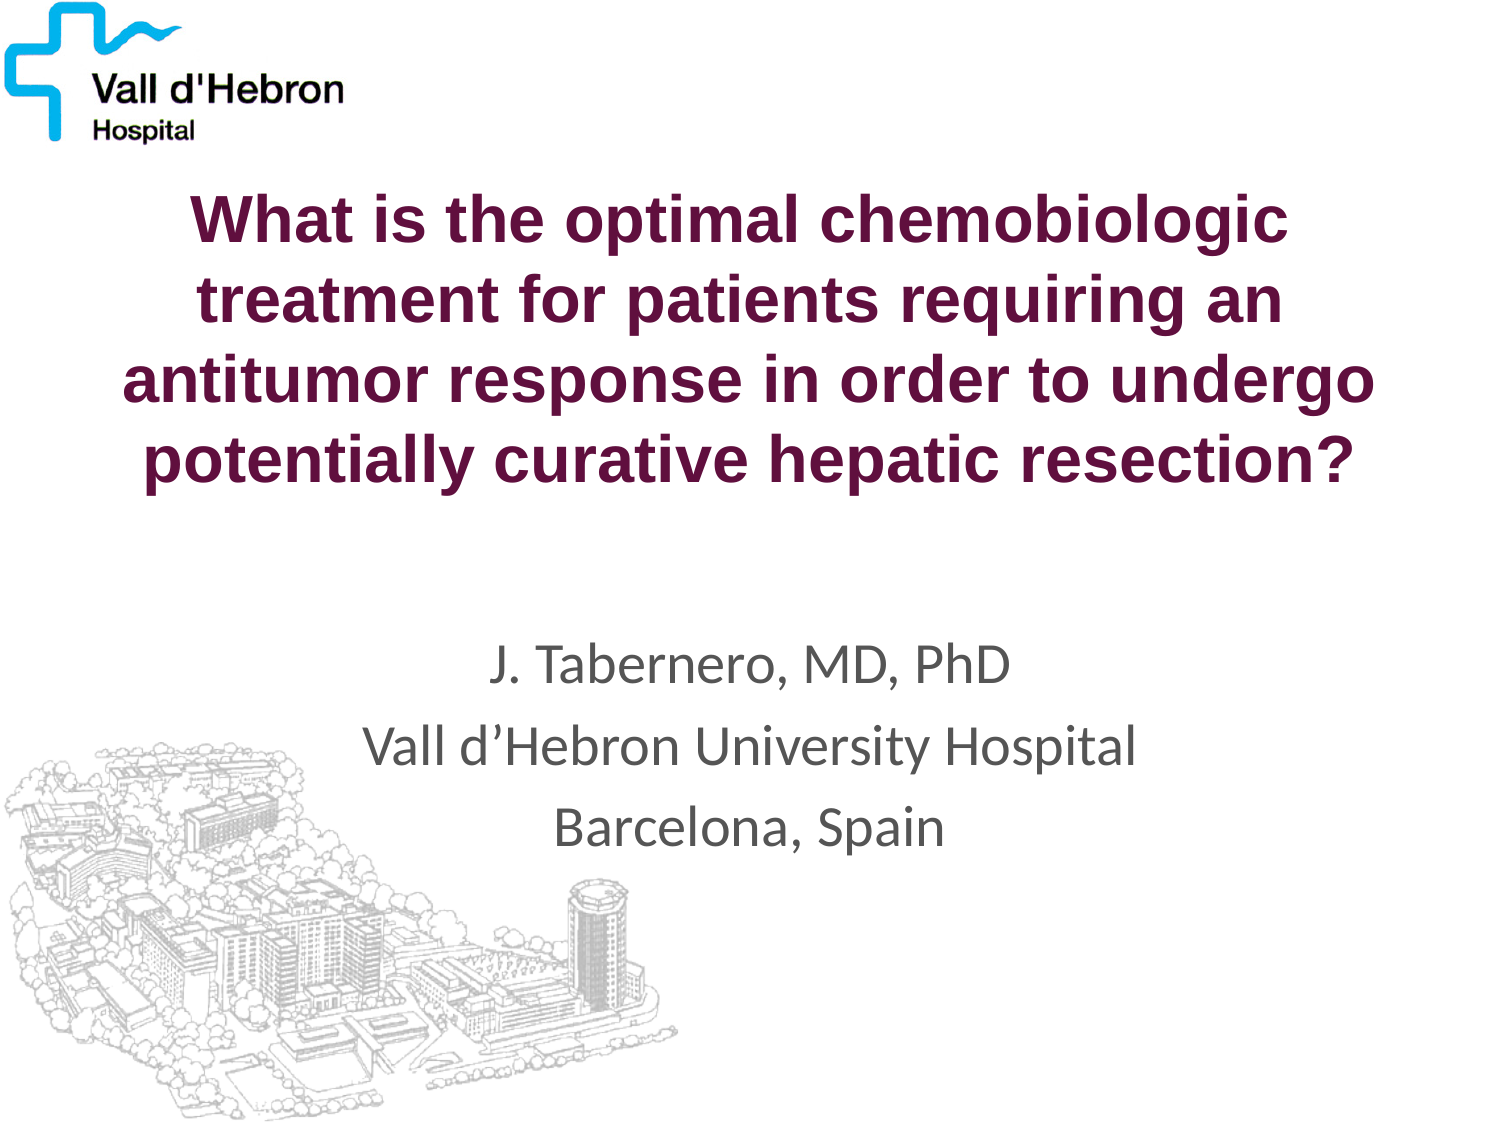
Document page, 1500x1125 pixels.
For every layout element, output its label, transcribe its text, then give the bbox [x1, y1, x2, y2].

picture [1, 742, 682, 1125]
subtitle J. Tabernero, MD, PhD Vall d’Hebron University Hospital Barcelona, Spain [224, 617, 1276, 906]
title What is the optimal chemobiologic treatment for patients requiring an antitumor response in order to undergo potentially curative hepatic resection? [0, 214, 1500, 457]
picture [1, 0, 349, 150]
